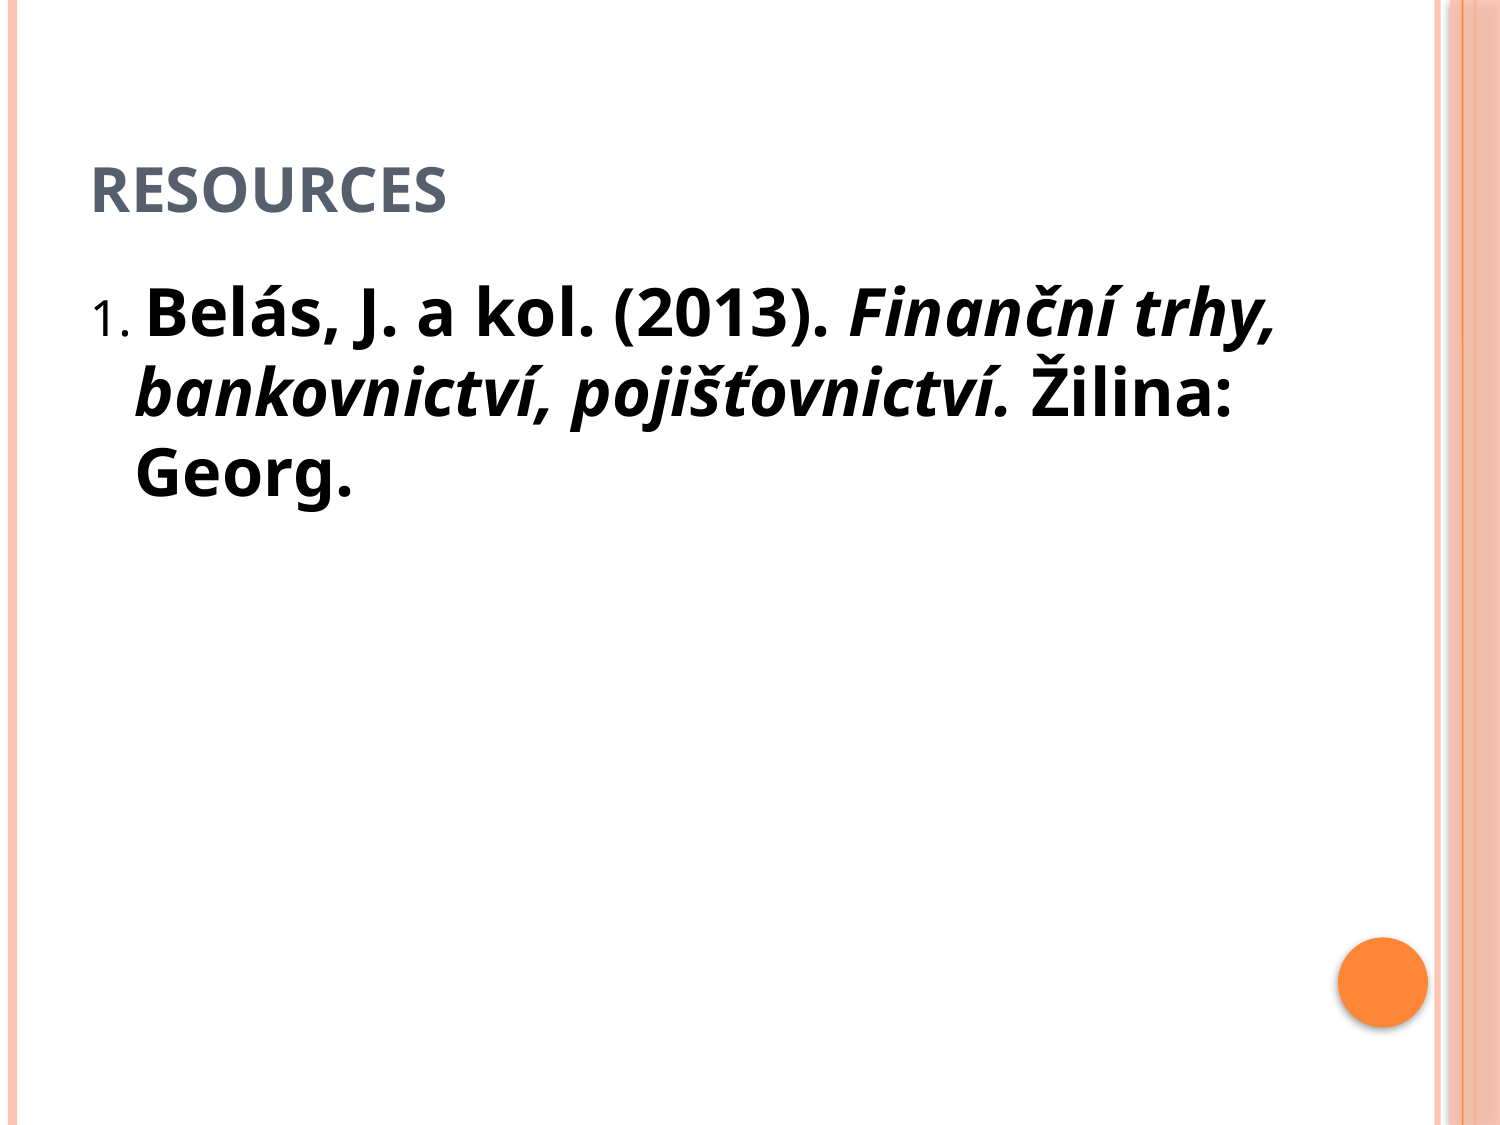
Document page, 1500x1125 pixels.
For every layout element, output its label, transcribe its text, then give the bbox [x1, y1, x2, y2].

list 1. Belás, J. a kol. (2013). Finanční trhy, bankovnictví, pojišťovnictví. Žilina: Georg. [75, 262, 1300, 1062]
title Resources [75, 45, 1300, 233]
